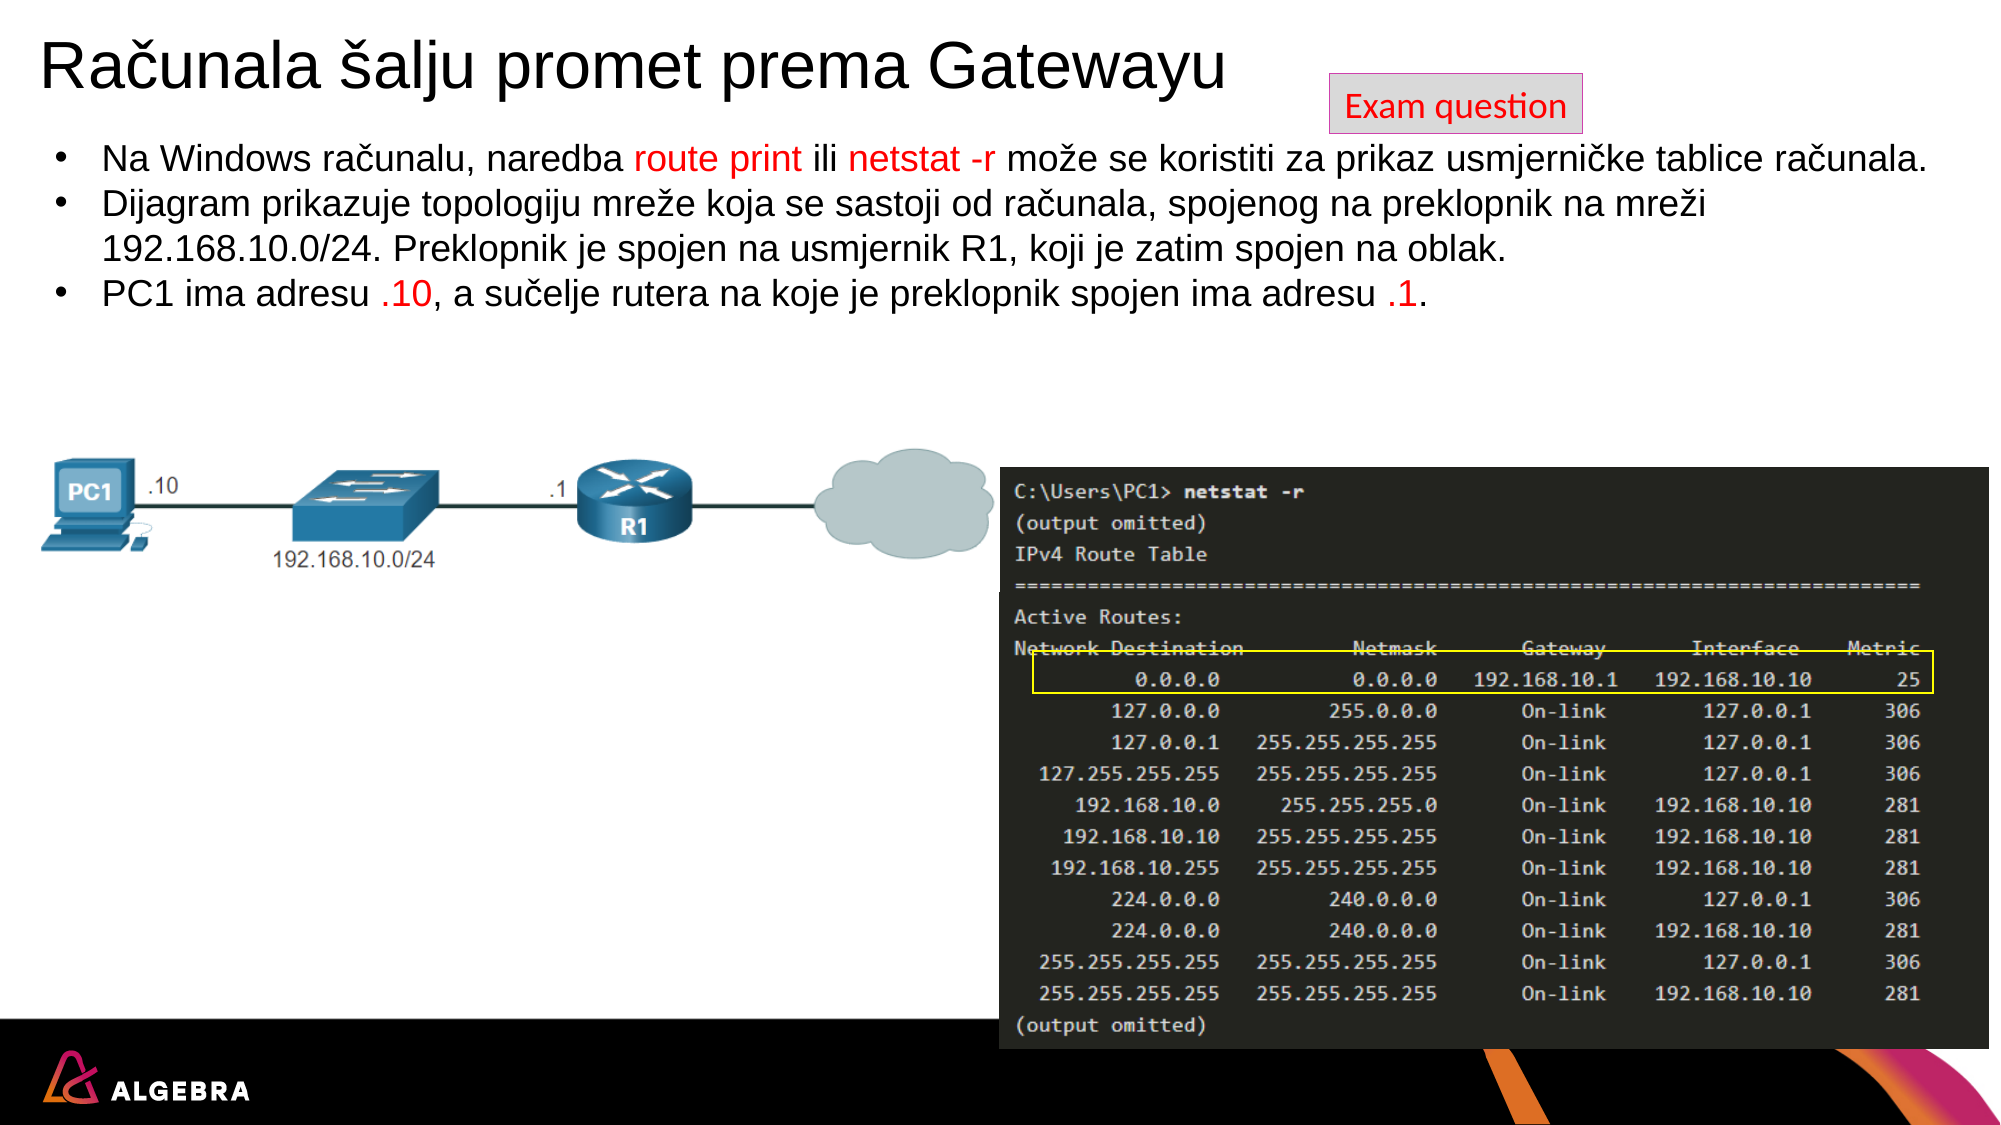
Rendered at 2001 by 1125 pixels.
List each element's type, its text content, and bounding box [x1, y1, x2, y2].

title Računala šalju promet prema Gatewayu [39, 23, 1989, 200]
text_box Na Windows računalu, naredba route print ili netstat -r može se koristiti za prikaz usmjerničke tablice računala. Dijagram prikazuje topologiju mreže koja se sastoji od računala, spojenog na preklopnik na mreži 192.168.10.0/24. Preklopnik je spojen na usmjernik R1, koji je zatim spojen na oblak. PC1 ima adresu .10, a sučelje rutera na koje je preklopnik spojen ima adresu .1. [39, 126, 1960, 322]
text_box Exam question [1329, 73, 1583, 134]
picture [0, 0, 2001, 1125]
